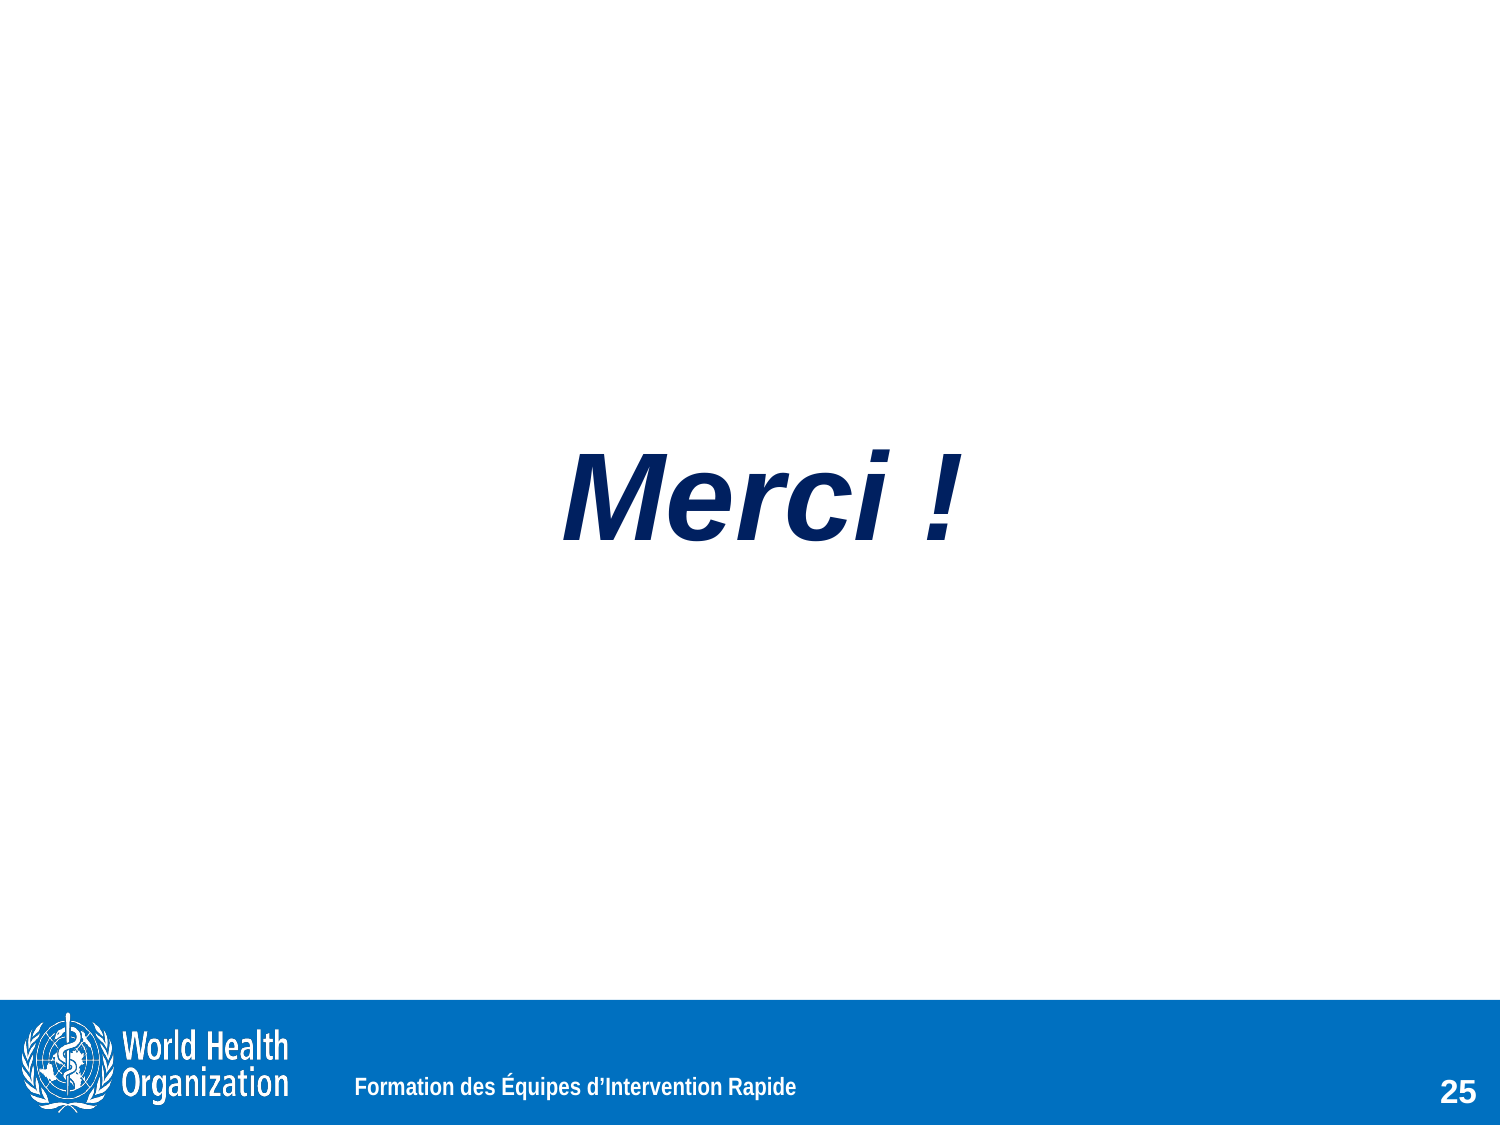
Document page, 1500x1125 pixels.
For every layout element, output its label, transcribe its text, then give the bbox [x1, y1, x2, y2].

picture [21, 1012, 288, 1113]
title Merci ! [88, 397, 1439, 585]
